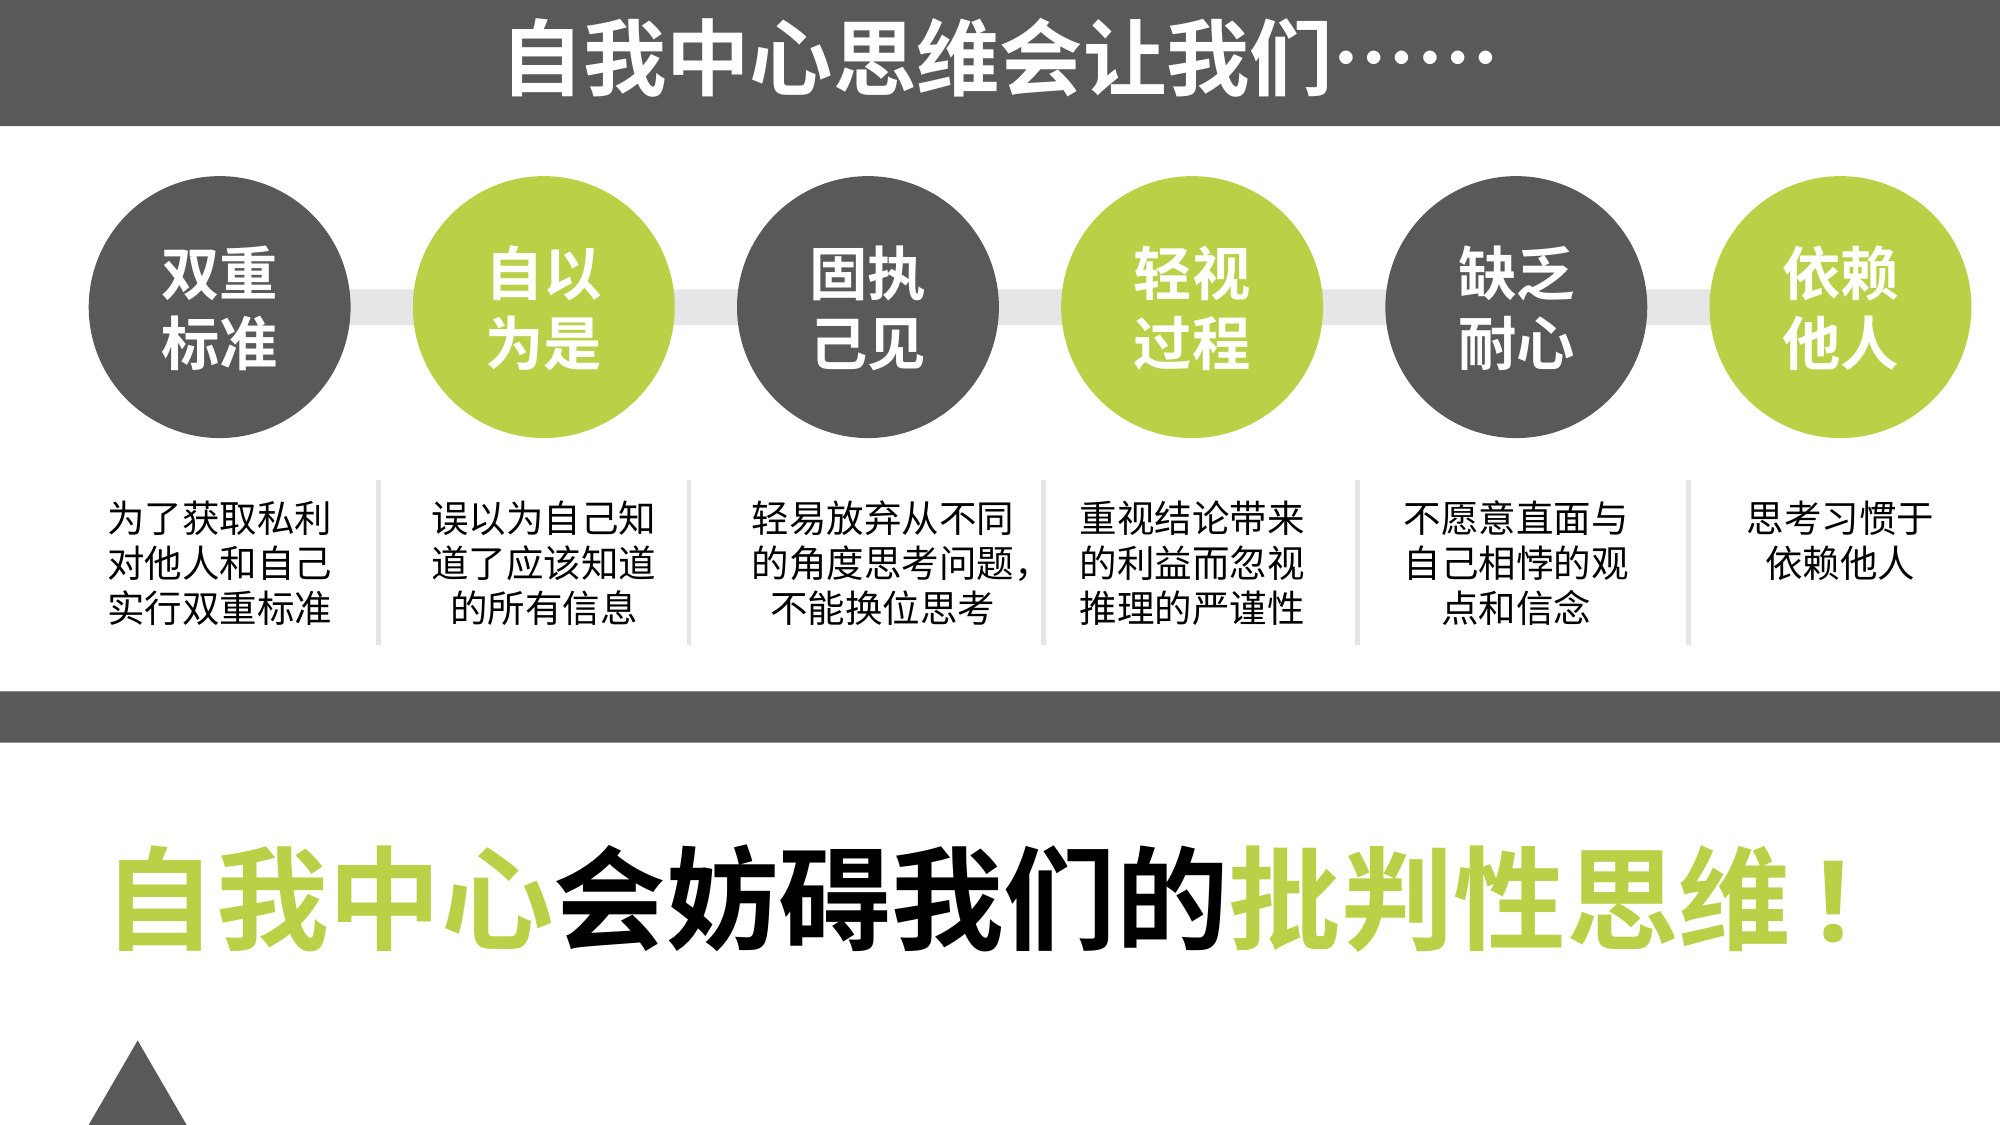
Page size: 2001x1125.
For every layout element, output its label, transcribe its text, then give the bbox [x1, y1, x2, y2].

text_box 误以为自己知道了应该知道的所有信息 [408, 488, 680, 638]
text_box 思考习惯于依赖他人 [1727, 488, 1954, 593]
text_box 轻易放弃从不同的角度思考问题，不能换位思考 [728, 488, 1038, 638]
text_box [0, 690, 2000, 744]
text_box 自我中心思维会让我们…… [423, 8, 1577, 115]
text_box 自我中心会妨碍我们的批判性思维! [88, 822, 1954, 972]
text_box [88, 176, 1972, 439]
text_box 不愿意直面与自己相悖的观点和信念 [1382, 488, 1650, 638]
text_box [0, 0, 2000, 127]
text_box 为了获取私利对他人和自己实行双重标准 [88, 488, 352, 638]
text_box 重视结论带来的利益而忽视推理的严谨性 [1054, 488, 1330, 638]
text_box [87, 1038, 188, 1125]
